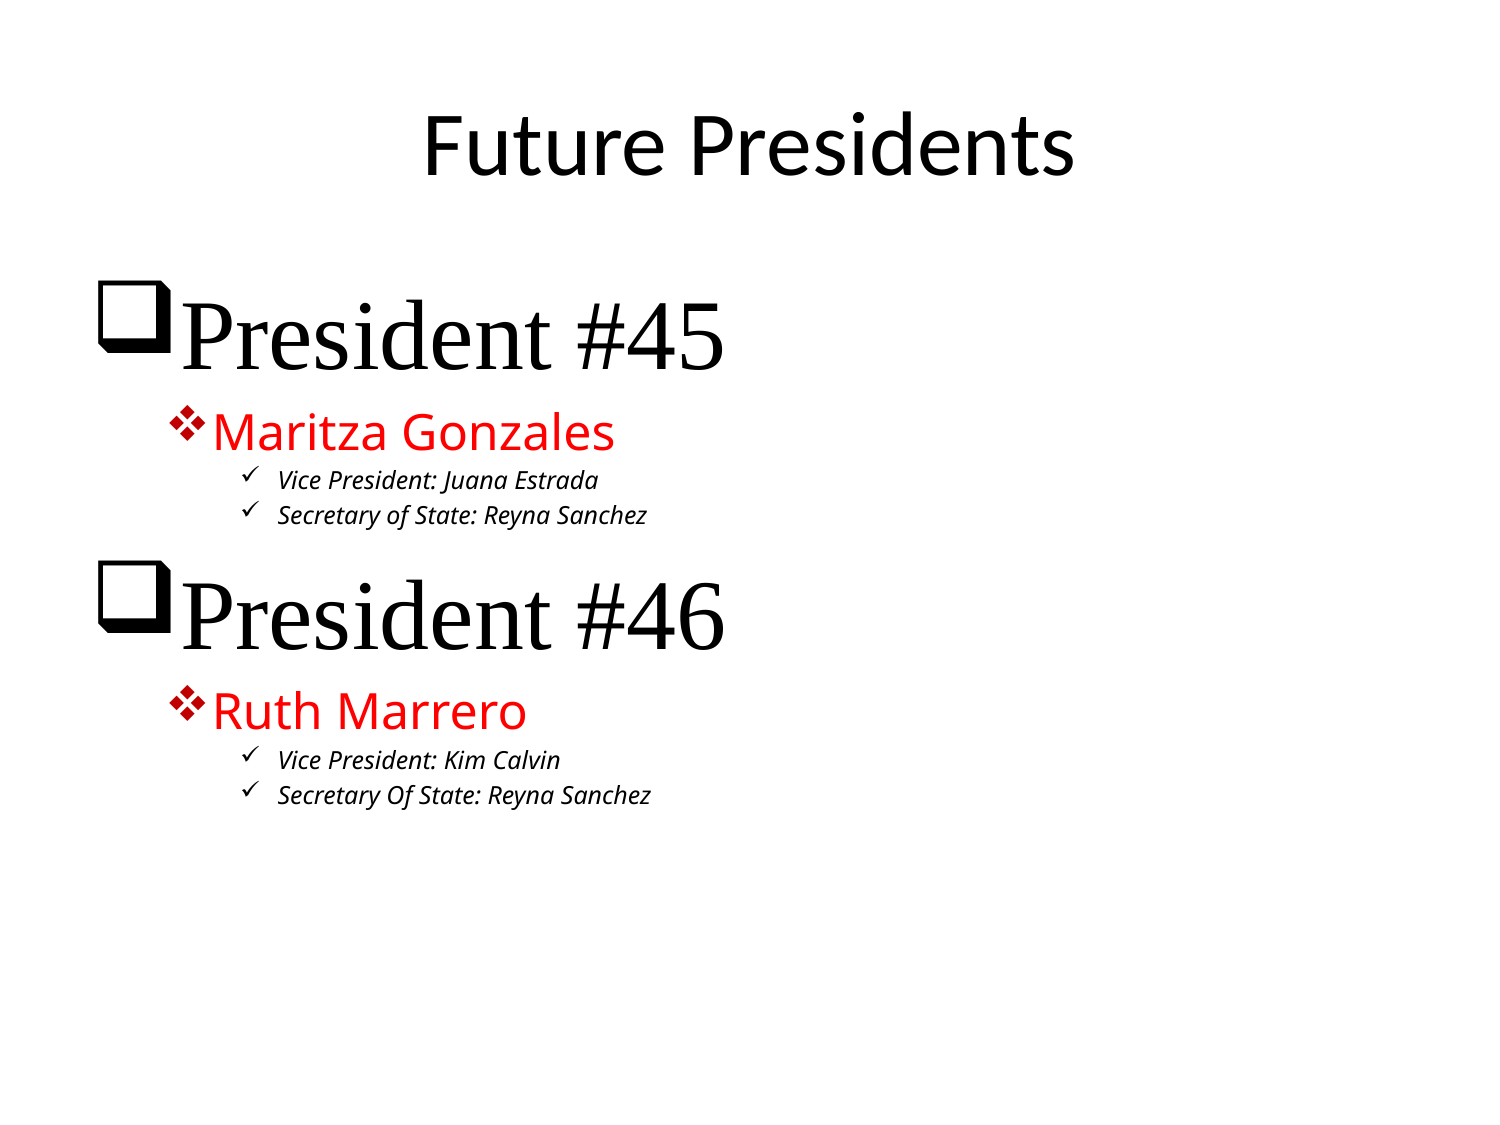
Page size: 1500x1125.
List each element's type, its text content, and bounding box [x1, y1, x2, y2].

list President #45 Maritza Gonzales Vice President: Juana Estrada Secretary of State: Reyna Sanchez President #46 Ruth Marrero Vice President: Kim Calvin Secretary Of State: Reyna Sanchez [75, 262, 1425, 1005]
title Future Presidents [75, 45, 1425, 233]
